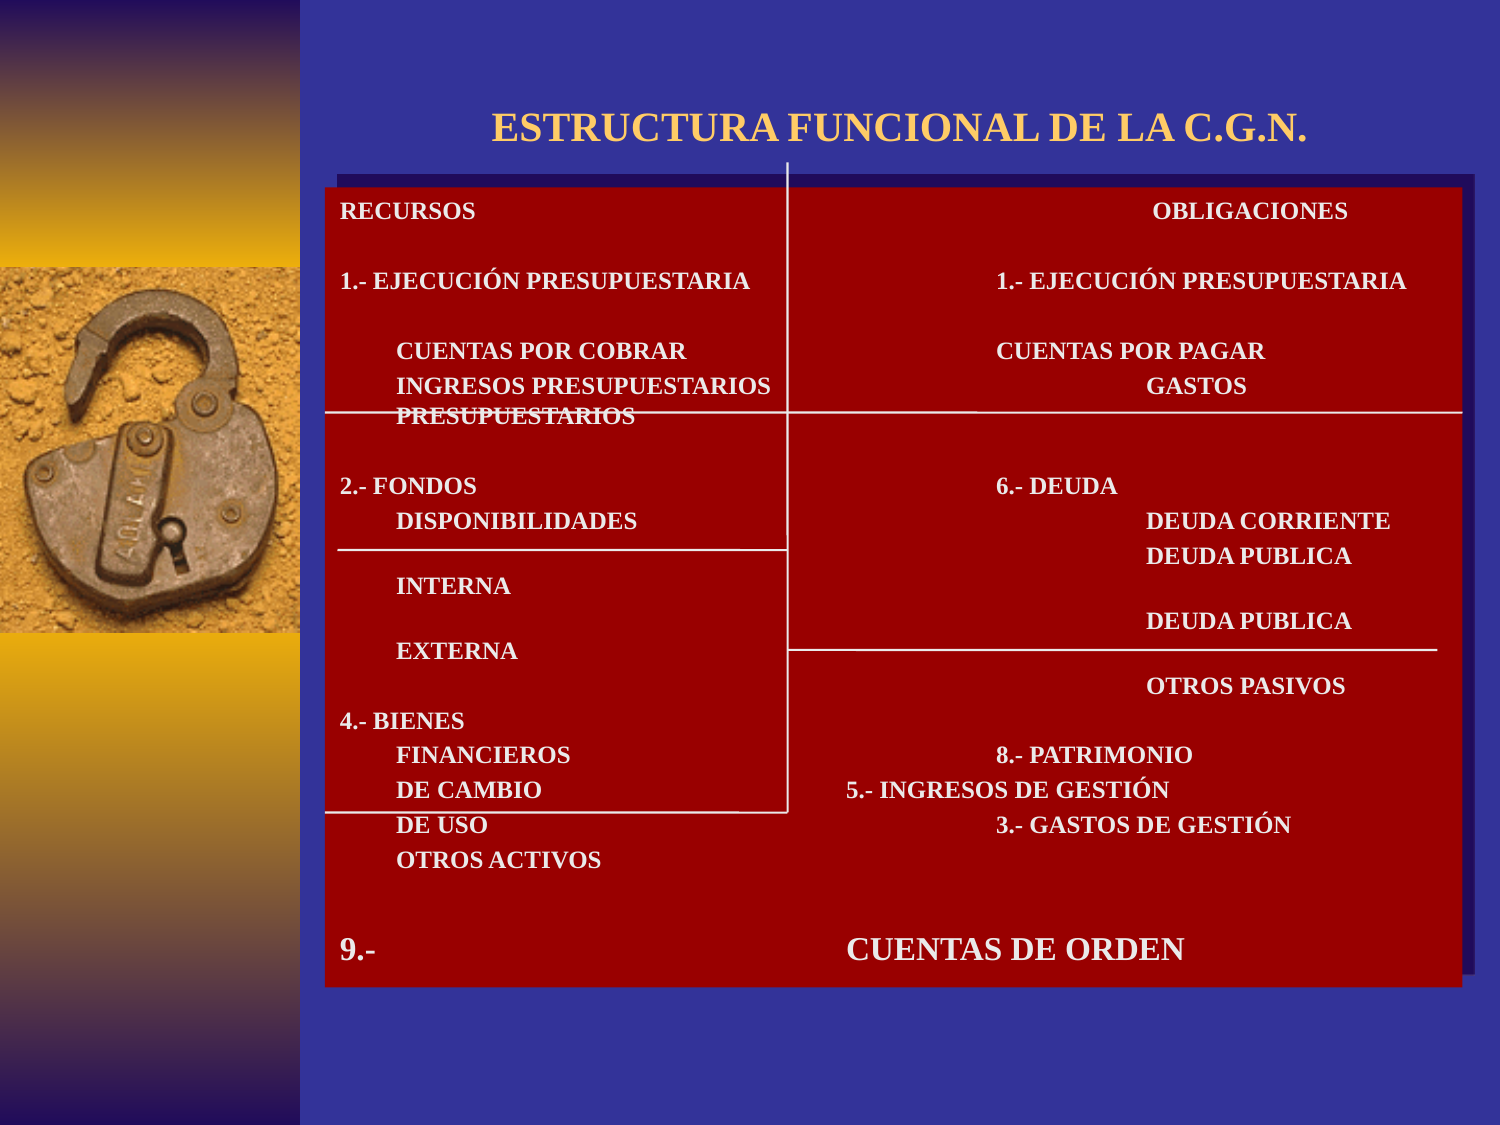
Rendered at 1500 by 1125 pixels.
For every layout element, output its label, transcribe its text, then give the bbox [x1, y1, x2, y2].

picture [0, 267, 300, 633]
subtitle RECURSOS OBLIGACIONES 1.- EJECUCIÓN PRESUPUESTARIA 1.- EJECUCIÓN PRESUPUESTARIA CUENTAS POR COBRAR CUENTAS POR PAGAR INGRESOS PRESUPUESTARIOS GASTOS PRESUPUESTARIOS 2.- FONDOS 6.- DEUDA DISPONIBILIDADES DEUDA CORRIENTE DEUDA PUBLICA INTERNA DEUDA PUBLICA EXTERNA OTROS PASIVOS 4.- BIENES FINANCIEROS 8.- PATRIMONIO DE CAMBIO 5.- INGRESOS DE GESTIÓN DE USO 3.- GASTOS DE GESTIÓN OTROS ACTIVOS 9.- CUENTAS DE ORDEN [324, 413, 1463, 988]
subtitle RECURSOS OBLIGACIONES 1.- EJECUCIÓN PRESUPUESTARIA 1.- EJECUCIÓN PRESUPUESTARIA CUENTAS POR COBRAR CUENTAS POR PAGAR INGRESOS PRESUPUESTARIOS GASTOS PRESUPUESTARIOS 2.- FONDOS 6.- DEUDA DISPONIBILIDADES DEUDA CORRIENTE DEUDA PUBLICA INTERNA DEUDA PUBLICA EXTERNA OTROS PASIVOS 4.- BIENES FINANCIEROS 8.- PATRIMONIO DE CAMBIO 5.- INGRESOS DE GESTIÓN DE USO 3.- GASTOS DE GESTIÓN OTROS ACTIVOS 9.- CUENTAS DE ORDEN [788, 186, 1463, 412]
subtitle RECURSOS OBLIGACIONES 1.- EJECUCIÓN PRESUPUESTARIA 1.- EJECUCIÓN PRESUPUESTARIA CUENTAS POR COBRAR CUENTAS POR PAGAR INGRESOS PRESUPUESTARIOS GASTOS PRESUPUESTARIOS 2.- FONDOS 6.- DEUDA DISPONIBILIDADES DEUDA CORRIENTE DEUDA PUBLICA INTERNA DEUDA PUBLICA EXTERNA OTROS PASIVOS 4.- BIENES FINANCIEROS 8.- PATRIMONIO DE CAMBIO 5.- INGRESOS DE GESTIÓN DE USO 3.- GASTOS DE GESTIÓN OTROS ACTIVOS 9.- CUENTAS DE ORDEN [324, 186, 787, 412]
title ESTRUCTURA FUNCIONAL DE LA C.G.N. [411, 49, 1388, 173]
